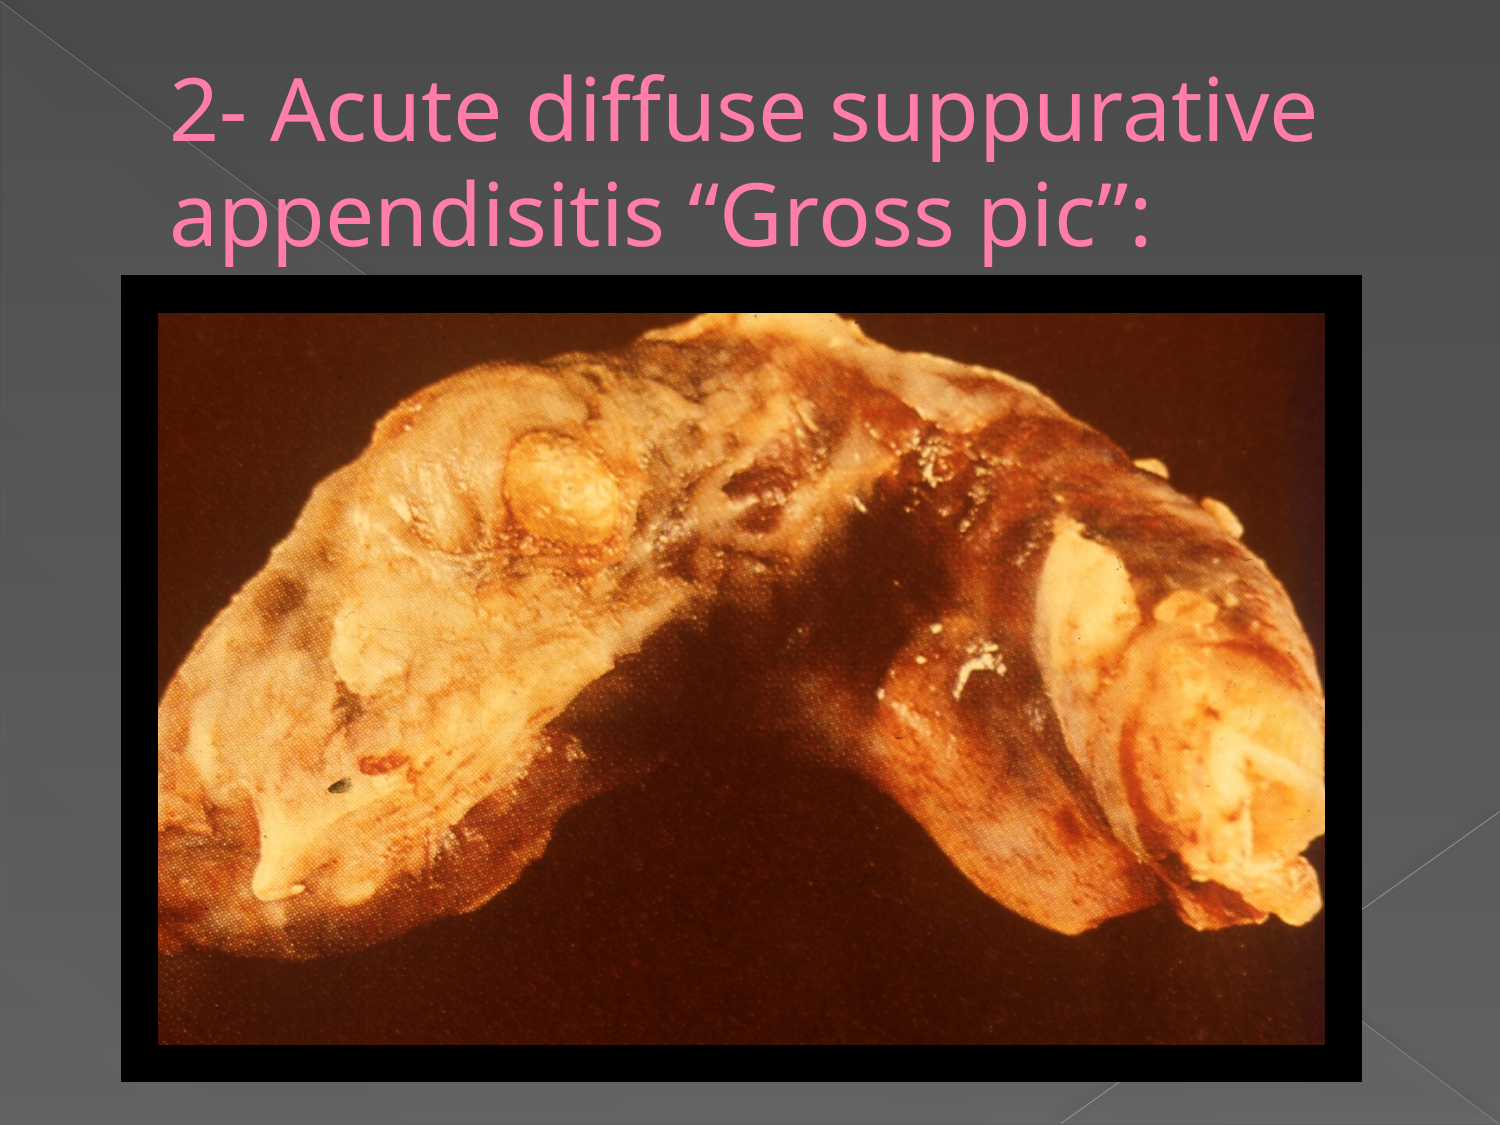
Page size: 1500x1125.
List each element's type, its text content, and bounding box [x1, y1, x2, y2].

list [157, 312, 1326, 1045]
title 2- Acute diffuse suppurative appendisitis “Gross pic”: [75, 43, 1425, 274]
